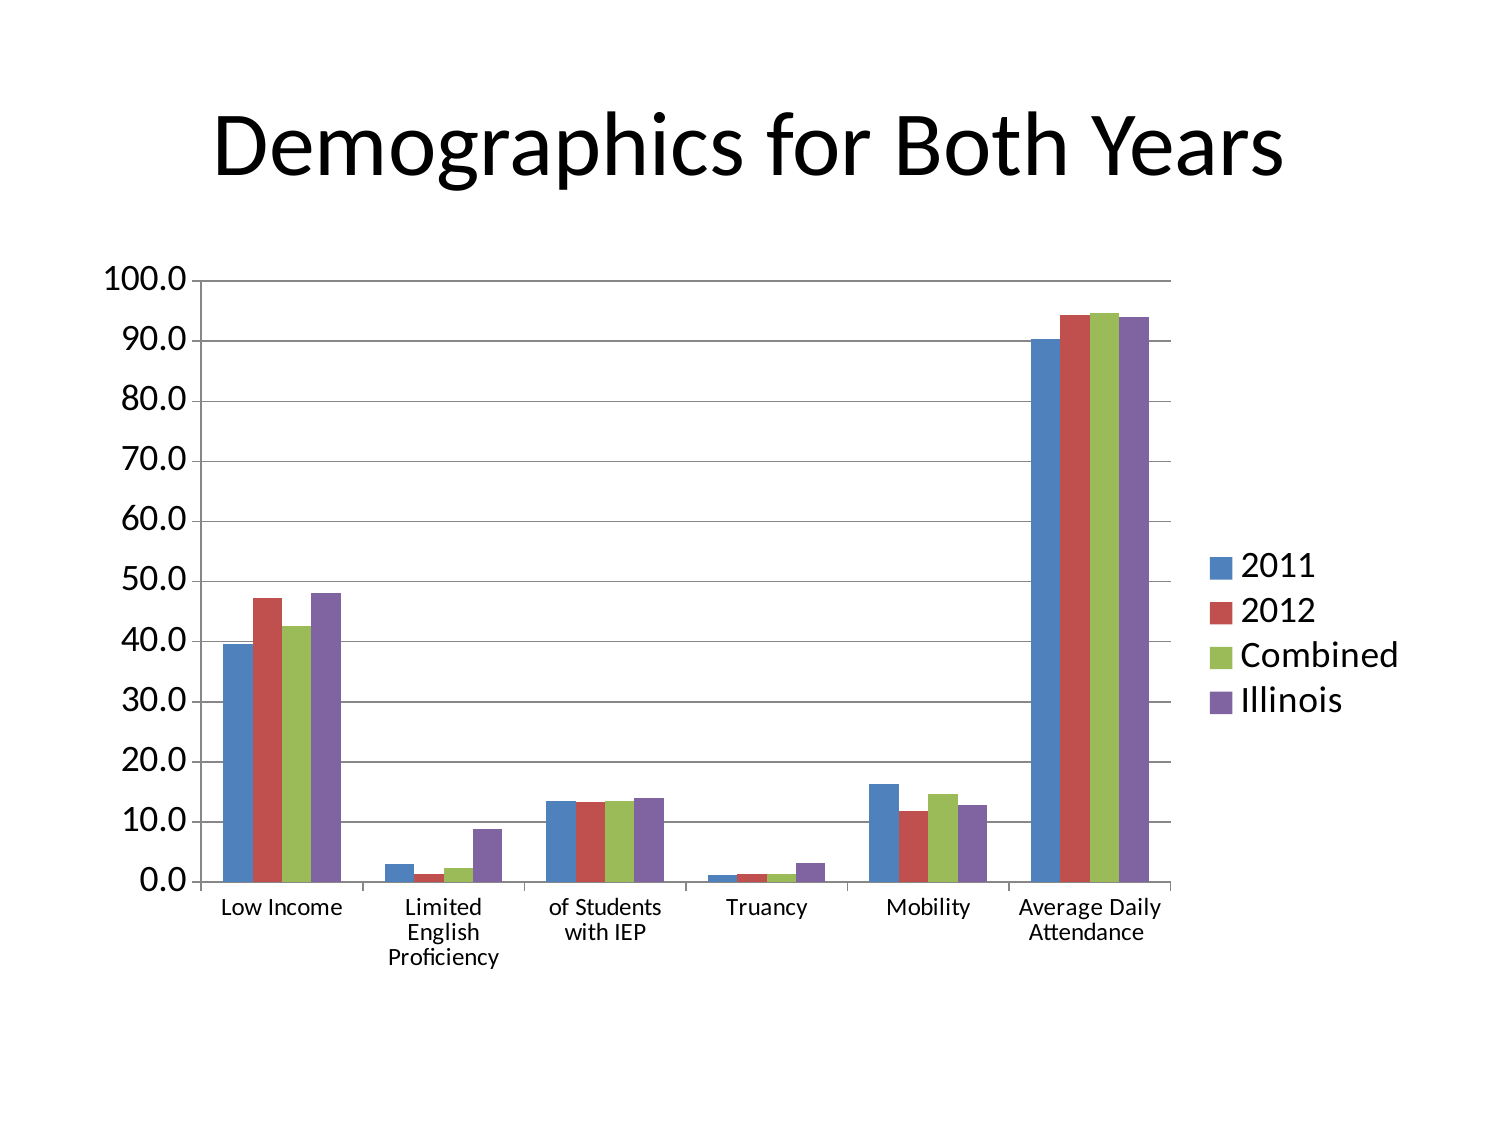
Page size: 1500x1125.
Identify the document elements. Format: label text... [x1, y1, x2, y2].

chart [74, 262, 1426, 1006]
title Demographics for Both Years [75, 45, 1425, 233]
